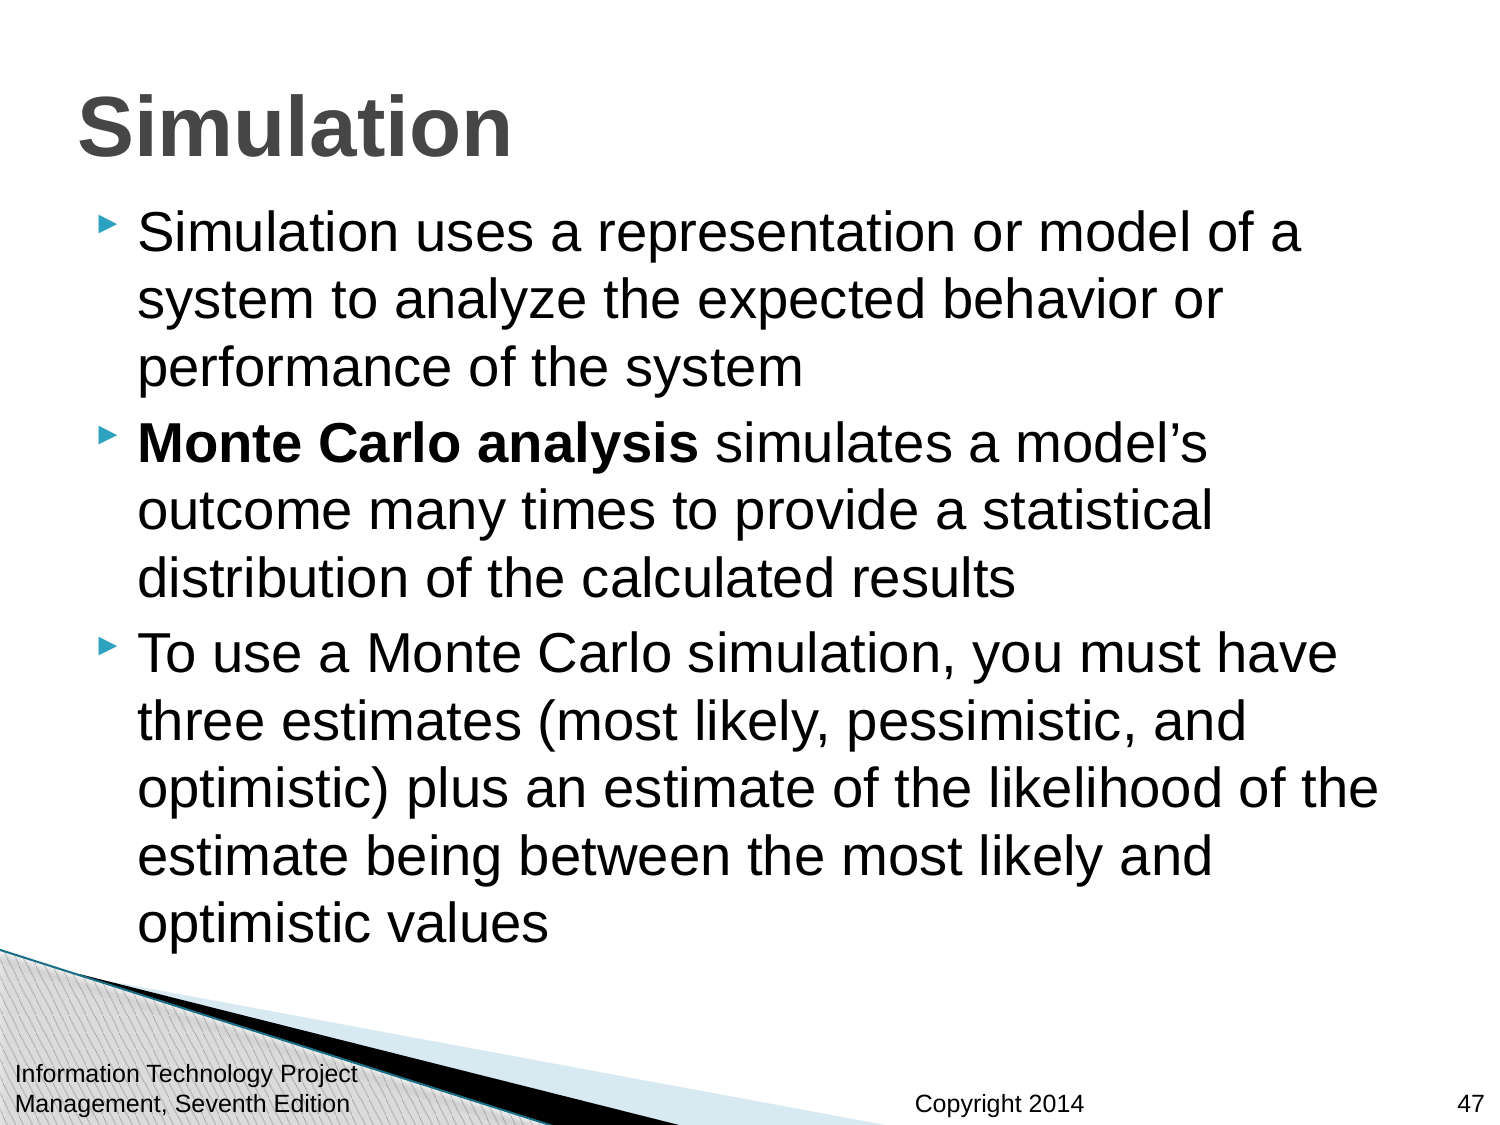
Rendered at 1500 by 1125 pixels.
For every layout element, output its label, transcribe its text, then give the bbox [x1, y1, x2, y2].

footer Information Technology Project Management, Seventh Edition [0, 1065, 425, 1125]
slide_number 47 [1408, 1065, 1500, 1125]
title Simulation [62, 45, 1425, 200]
list Simulation uses a representation or model of a system to analyze the expected behavior or performance of the system Monte Carlo analysis simulates a model’s outcome many times to provide a statistical distribution of the calculated results To use a Monte Carlo simulation, you must have three estimates (most likely, pessimistic, and optimistic) plus an estimate of the likelihood of the estimate being between the most likely and optimistic values [62, 187, 1451, 938]
